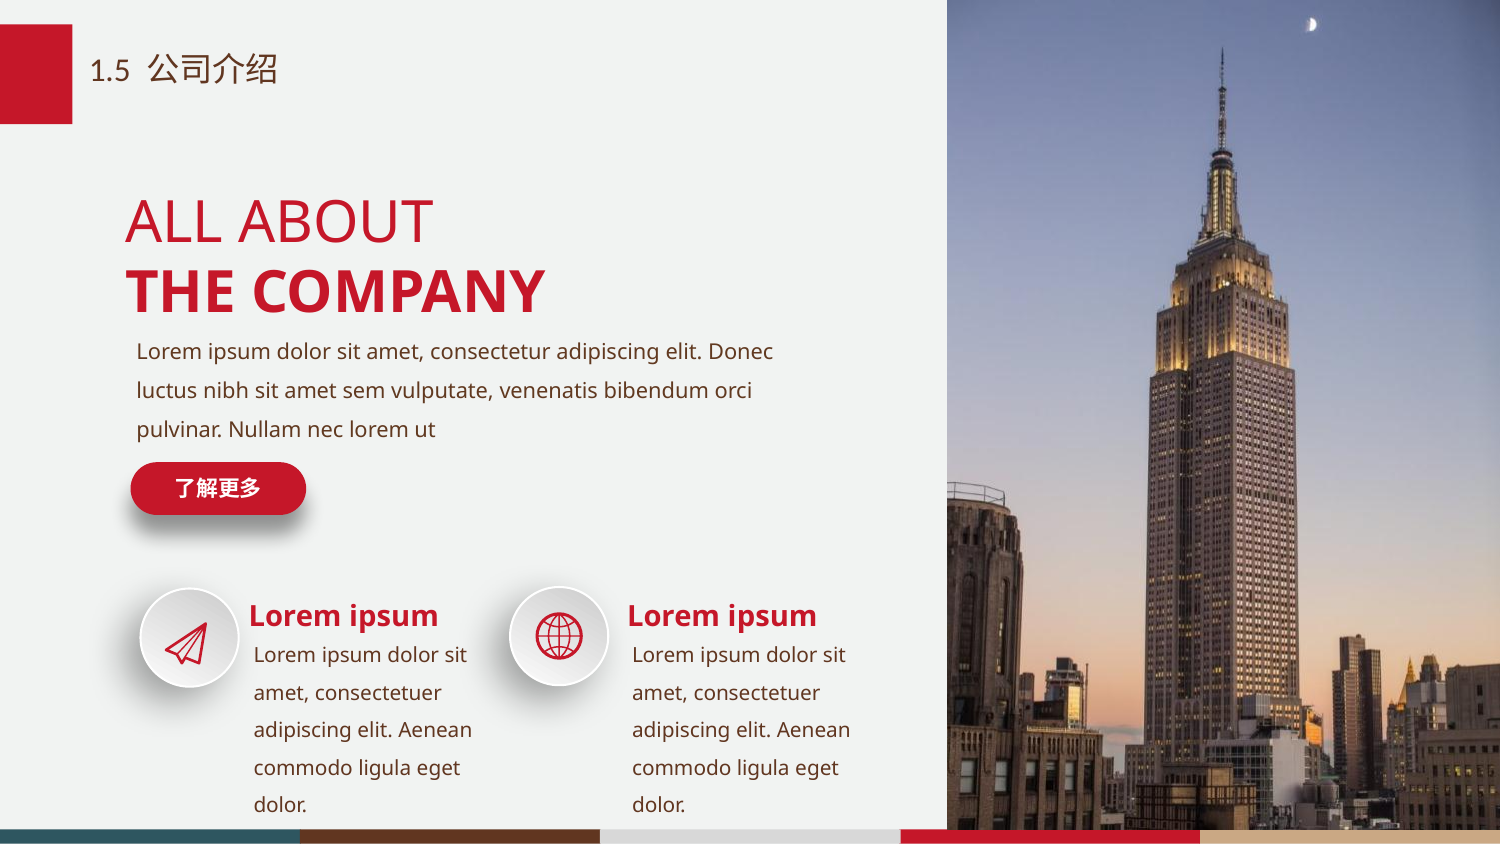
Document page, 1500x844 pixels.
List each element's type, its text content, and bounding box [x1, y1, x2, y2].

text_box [130, 462, 307, 515]
text_box Lorem ipsum dolor sit amet, consectetuer adipiscing elit. Aenean commodo ligula eget dolor. [238, 622, 522, 825]
text_box Lorem ipsum [612, 590, 833, 640]
text_box Lorem ipsum dolor sit amet, consectetuer adipiscing elit. Aenean commodo ligula eget dolor. [617, 622, 901, 825]
text_box Lorem ipsum [233, 590, 454, 640]
text_box Lorem ipsum dolor sit amet, consectetur adipiscing elit. Donec luctus nibh sit amet sem vulputate, venenatis bibendum orci pulvinar. Nullam nec lorem ut [130, 316, 809, 450]
text_box [512, 587, 609, 686]
picture [947, 0, 1500, 830]
text_box [164, 622, 207, 665]
text_box [140, 588, 238, 687]
title 1.5 公司介绍 [73, 45, 368, 99]
text_box [535, 612, 583, 660]
text_box ALL ABOUT THE COMPANY [118, 176, 610, 332]
